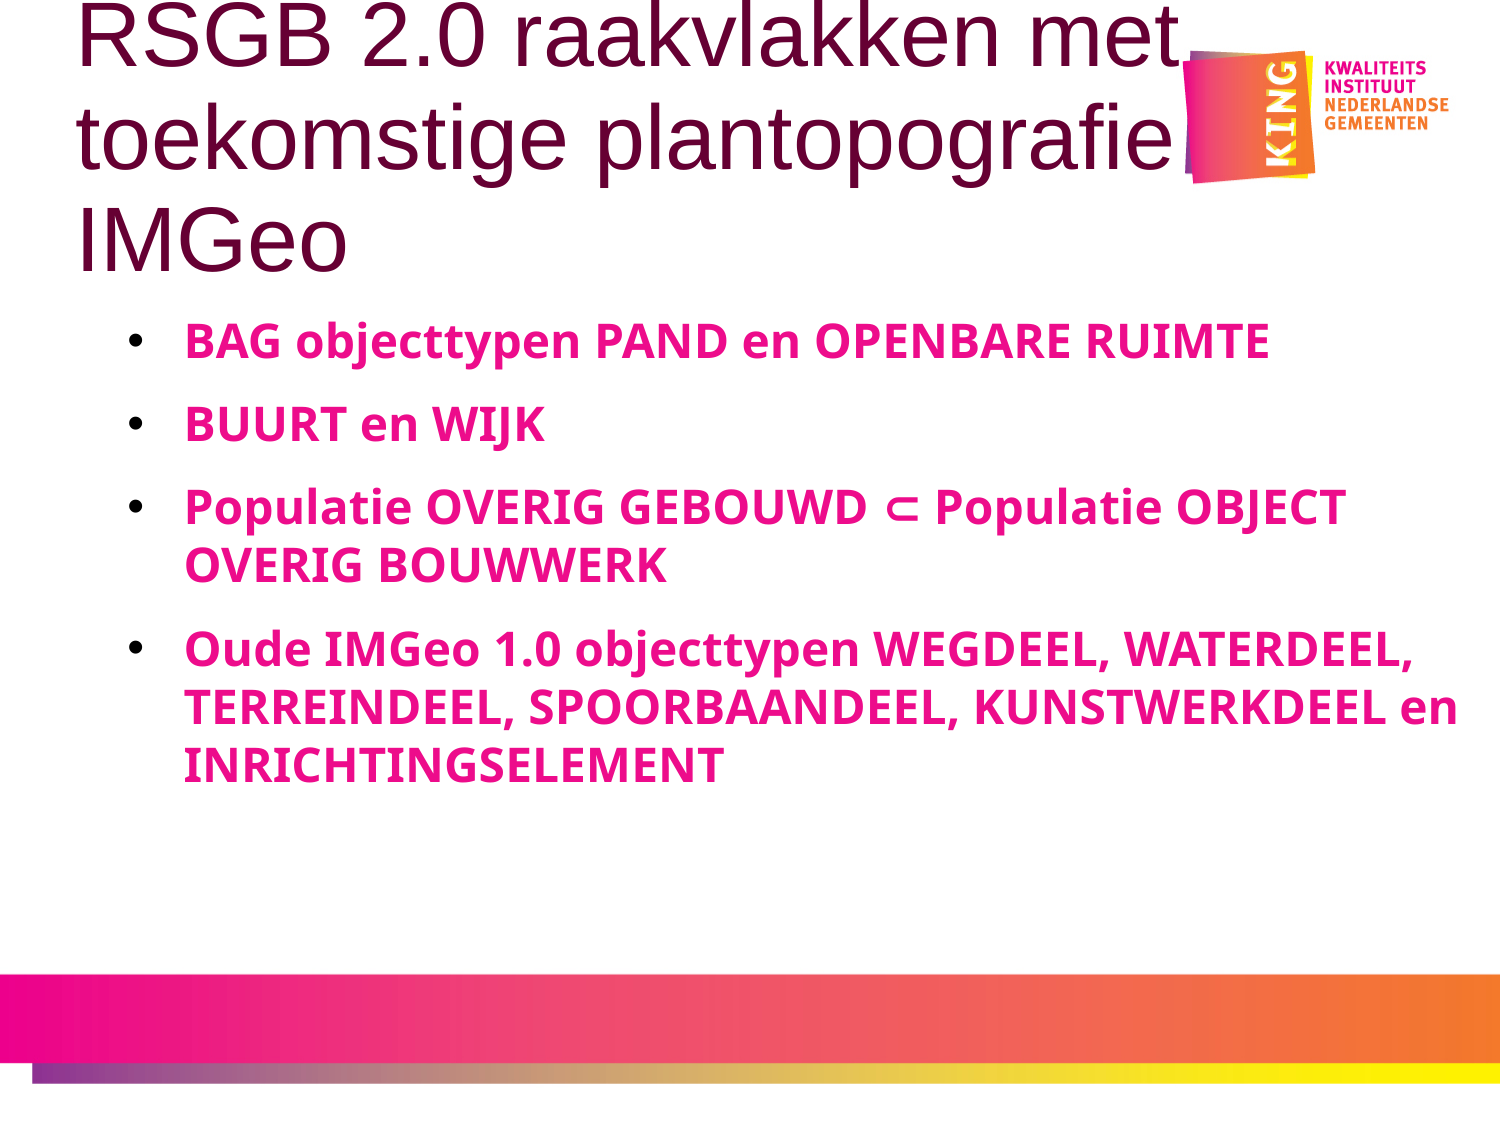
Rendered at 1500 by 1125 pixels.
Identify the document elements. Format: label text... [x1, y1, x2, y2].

picture [0, 0, 1500, 1125]
title RSGB 2.0 raakvlakken met toekomstige plantopografie IMGeo [74, 44, 1425, 233]
list BAG objecttypen PAND en OPENBARE RUIMTE BUURT en WIJK Populatie OVERIG GEBOUWD ⊂ Populatie OBJECT OVERIG BOUWWERK Oude IMGeo 1.0 objecttypen WEGDEEL, WATERDEEL, TERREINDEEL, SPOORBAANDEEL, KUNSTWERKDEEL en INRICHTINGSELEMENT [112, 302, 1500, 1046]
